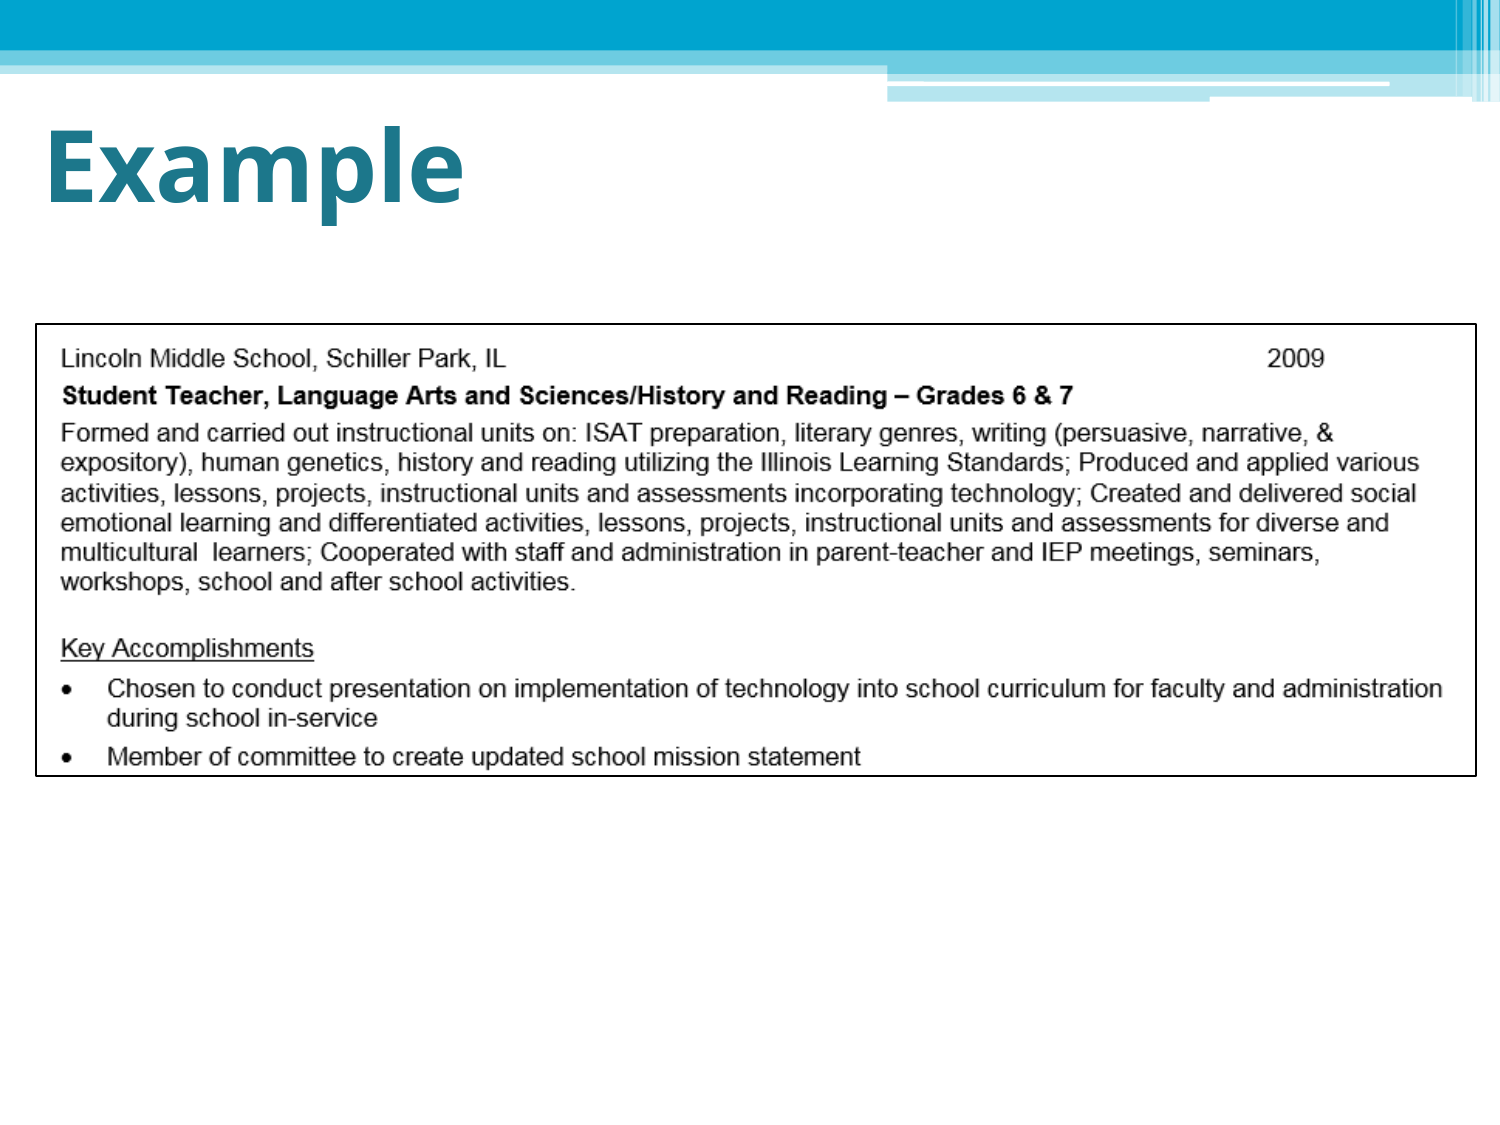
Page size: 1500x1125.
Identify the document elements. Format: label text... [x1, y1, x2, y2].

title Example [27, 87, 1378, 238]
picture [36, 324, 1475, 775]
